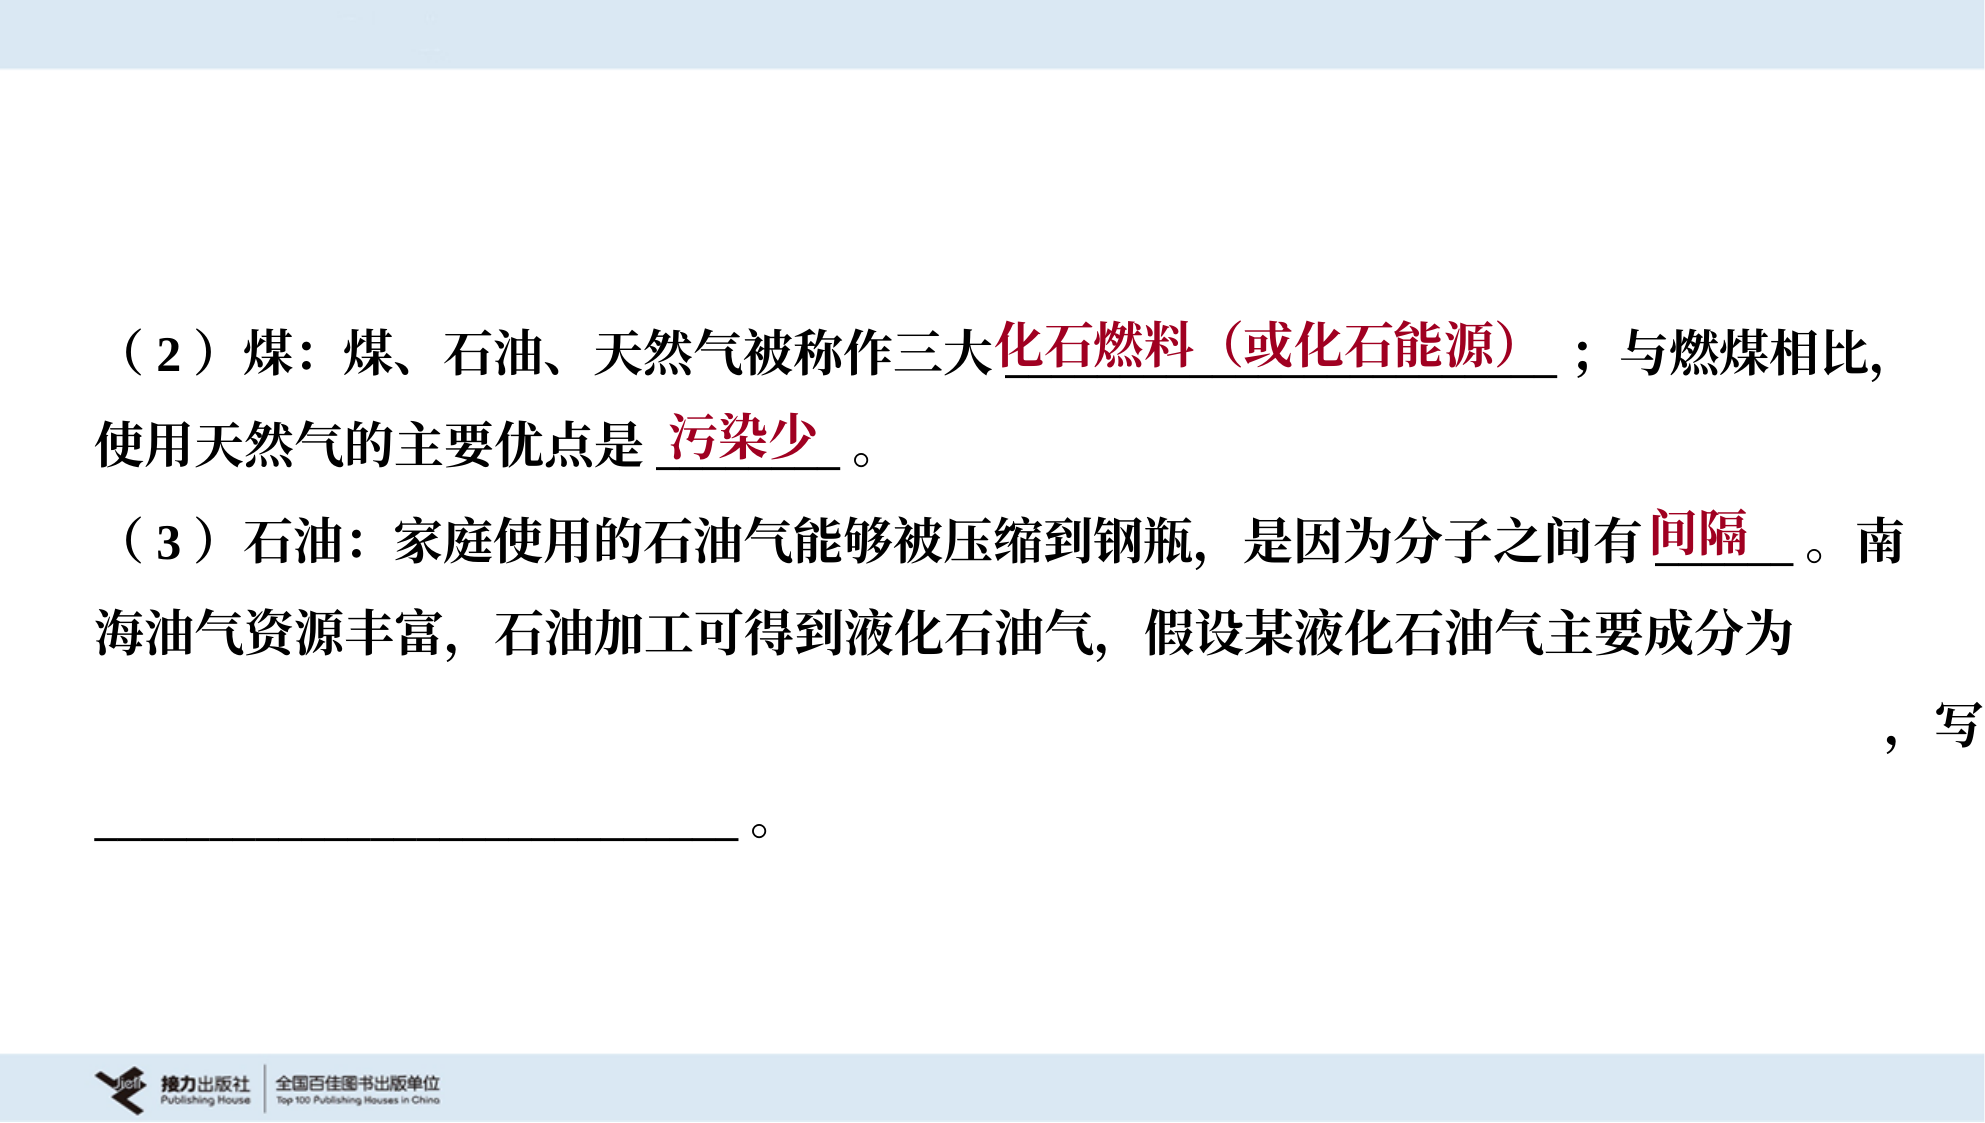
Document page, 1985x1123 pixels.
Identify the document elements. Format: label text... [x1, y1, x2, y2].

text_box 间隔 [1630, 473, 1767, 561]
picture [0, 0, 1985, 1122]
text_box 化石燃料（或化石能源） [974, 285, 1564, 374]
text_box 污染少 [650, 377, 837, 465]
text_box （2）煤：煤、石油、天然气被称作三大________________________；与燃煤相比， 使用天然气的主要优点是________。 [94, 290, 1892, 474]
